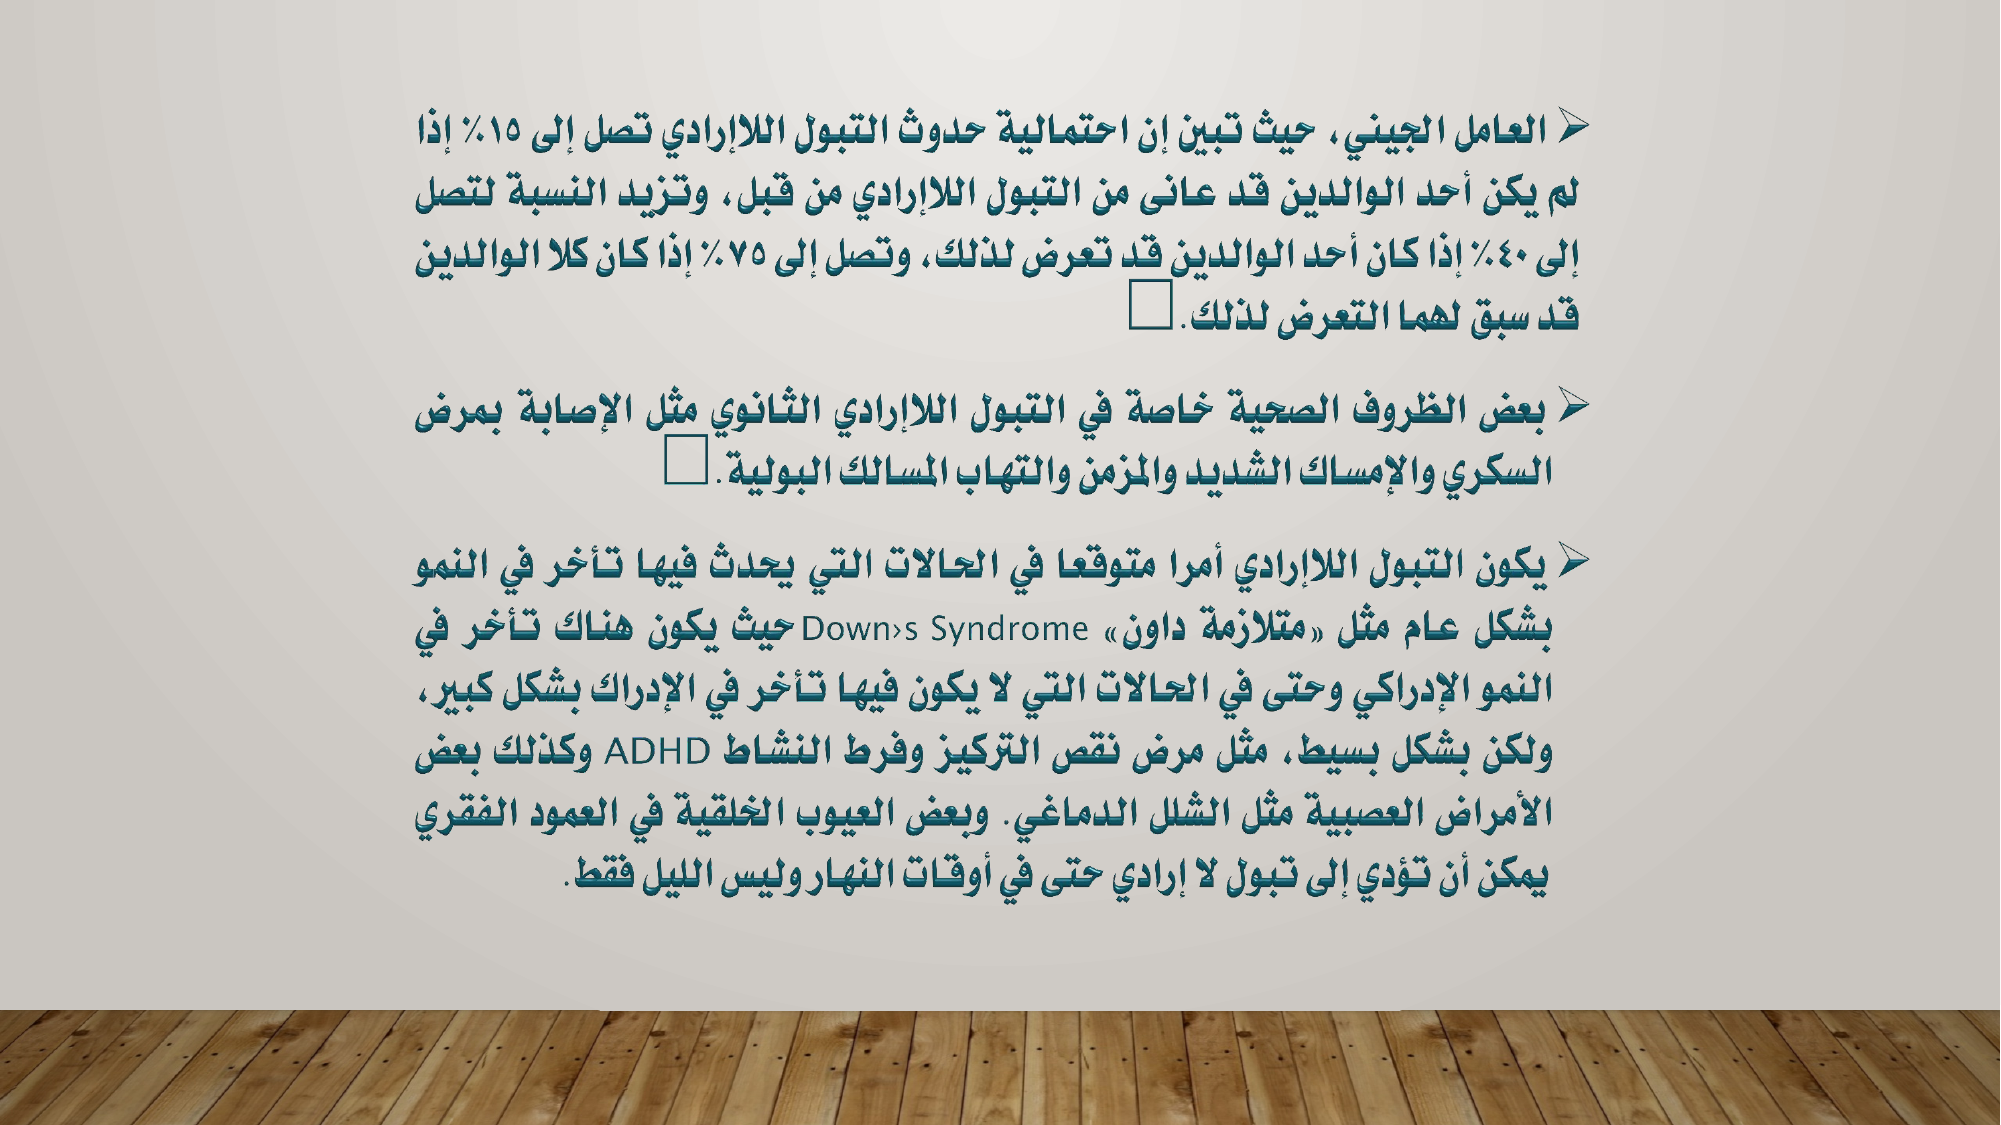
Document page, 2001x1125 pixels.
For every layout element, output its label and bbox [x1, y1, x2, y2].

list [409, 105, 1591, 906]
picture [0, 1006, 2000, 1125]
text_box [0, 0, 2000, 1004]
